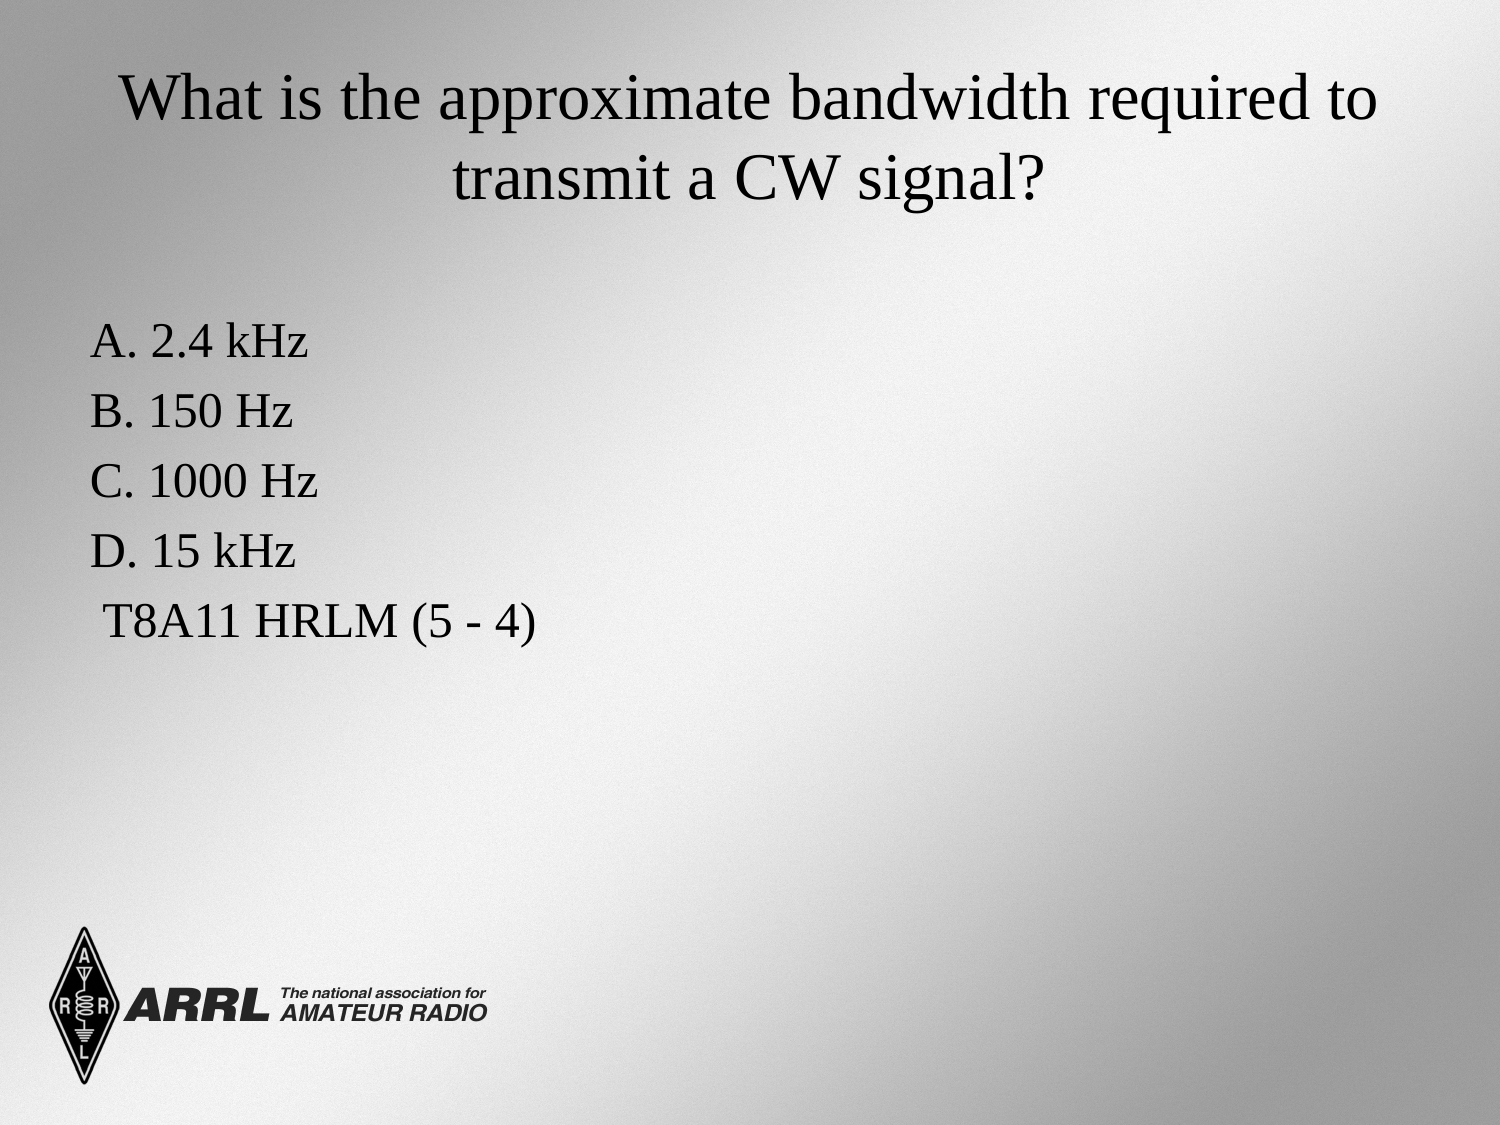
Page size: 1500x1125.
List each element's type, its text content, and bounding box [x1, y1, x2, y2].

list A. 2.4 kHz B. 150 Hz C. 1000 Hz D. 15 kHz T8A11 HRLM (5 - 4) [75, 299, 1425, 1005]
title What is the approximate bandwidth required to transmit a CW signal? [75, 45, 1425, 233]
picture [0, 0, 1500, 1125]
